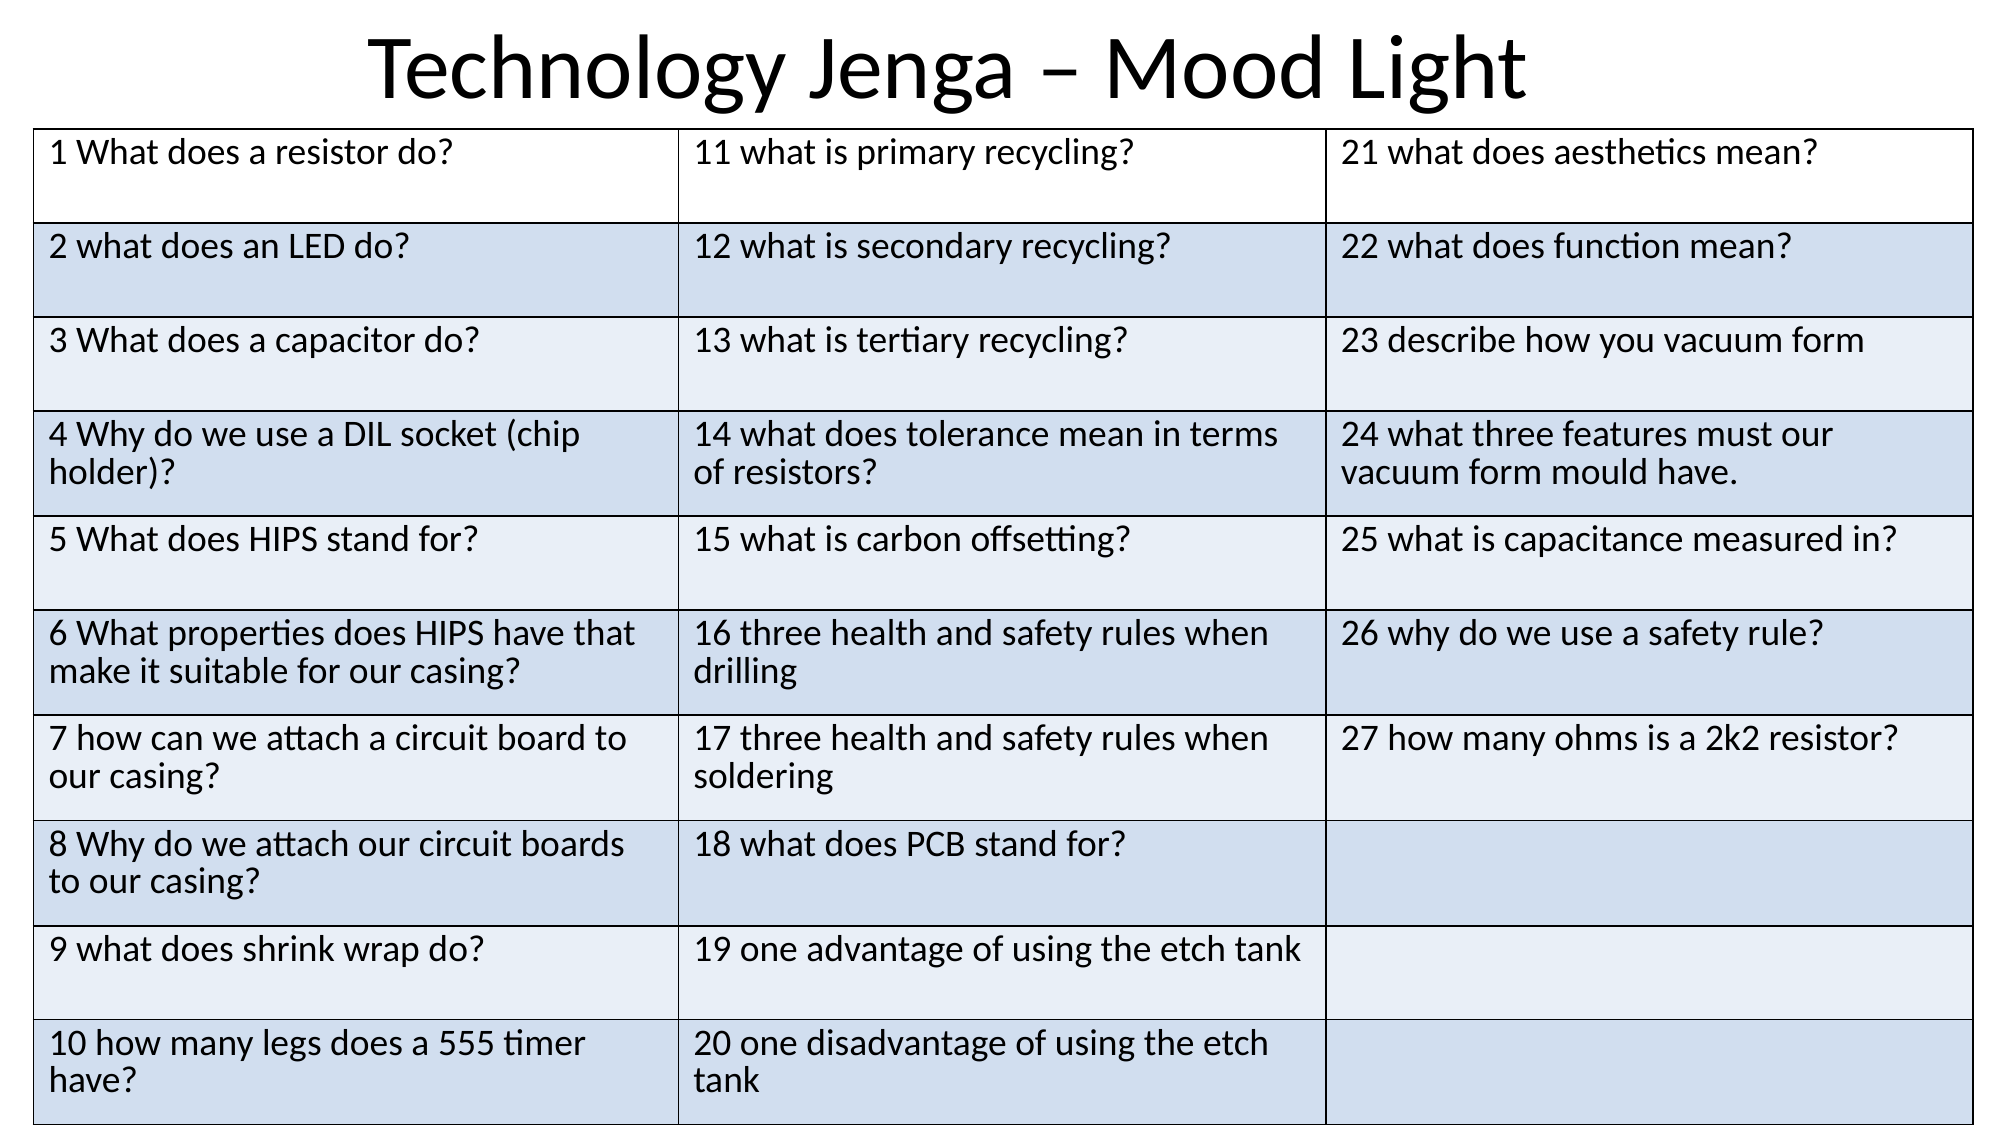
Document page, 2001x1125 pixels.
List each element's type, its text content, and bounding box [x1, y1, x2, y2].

text_box Technology Jenga – Mood Light [353, 0, 1546, 125]
table_cell 13 what is tertiary recycling? [679, 318, 1325, 410]
table_cell 27 how many ohms is a 2k2 resistor? [1327, 716, 1972, 820]
table_header 1 What does a resistor do? [34, 130, 678, 222]
table_cell [1327, 927, 1972, 1019]
table_cell 16 three health and safety rules when drilling [679, 611, 1325, 714]
table_cell 24 what three features must our vacuum form mould have. [1327, 412, 1972, 515]
table_cell 20 one disadvantage of using the etch tank [679, 1020, 1325, 1124]
table_cell 23 describe how you vacuum form [1327, 318, 1972, 410]
table_cell 18 what does PCB stand for? [679, 821, 1325, 925]
table_cell 6 What properties does HIPS have that make it suitable for our casing? [34, 611, 678, 714]
table_cell [1327, 821, 1972, 925]
table_cell 12 what is secondary recycling? [679, 224, 1325, 316]
table_cell 7 how can we attach a circuit board to our casing? [34, 716, 678, 820]
table_cell 17 three health and safety rules when soldering [679, 716, 1325, 820]
table_cell 25 what is capacitance measured in? [1327, 517, 1972, 609]
table_cell 9 what does shrink wrap do? [34, 927, 678, 1019]
table_cell 22 what does function mean? [1327, 224, 1972, 316]
table_header 21 what does aesthetics mean? [1327, 130, 1972, 222]
table_cell [1327, 1020, 1972, 1124]
table_cell 26 why do we use a safety rule? [1327, 611, 1972, 714]
table_cell 2 what does an LED do? [34, 224, 678, 316]
table_cell 14 what does tolerance mean in terms of resistors? [679, 412, 1325, 515]
table_cell 15 what is carbon offsetting? [679, 517, 1325, 609]
table_cell 10 how many legs does a 555 timer have? [34, 1020, 678, 1124]
table_cell 3 What does a capacitor do? [34, 318, 678, 410]
table_cell 4 Why do we use a DIL socket (chip holder)? [34, 412, 678, 515]
table_cell 8 Why do we attach our circuit boards to our casing? [34, 821, 678, 925]
table_cell 19 one advantage of using the etch tank [679, 927, 1325, 1019]
table_cell 5 What does HIPS stand for? [34, 517, 678, 609]
table_header 11 what is primary recycling? [679, 130, 1325, 222]
